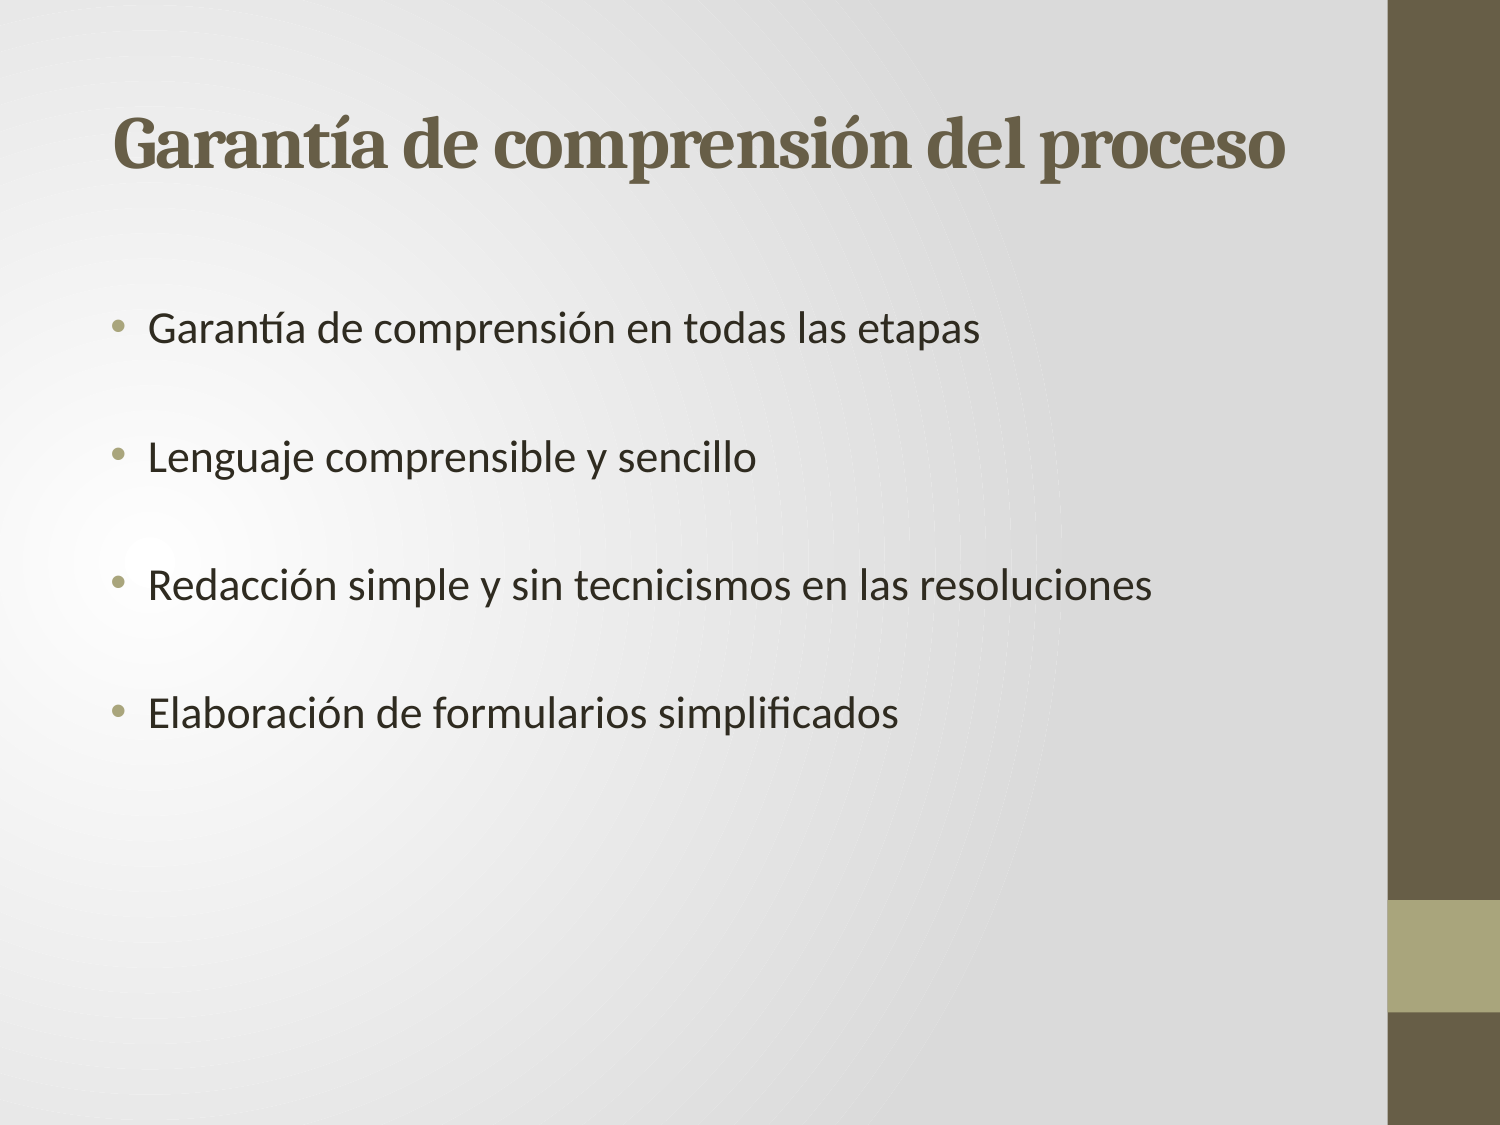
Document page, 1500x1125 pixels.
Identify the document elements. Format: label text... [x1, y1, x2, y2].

title Garantía de comprensión del proceso [75, 45, 1325, 233]
list Garantía de comprensión en todas las etapas Lenguaje comprensible y sencillo Redacción simple y sin tecnicismos en las resoluciones Elaboración de formularios simplificados [76, 290, 1327, 1024]
